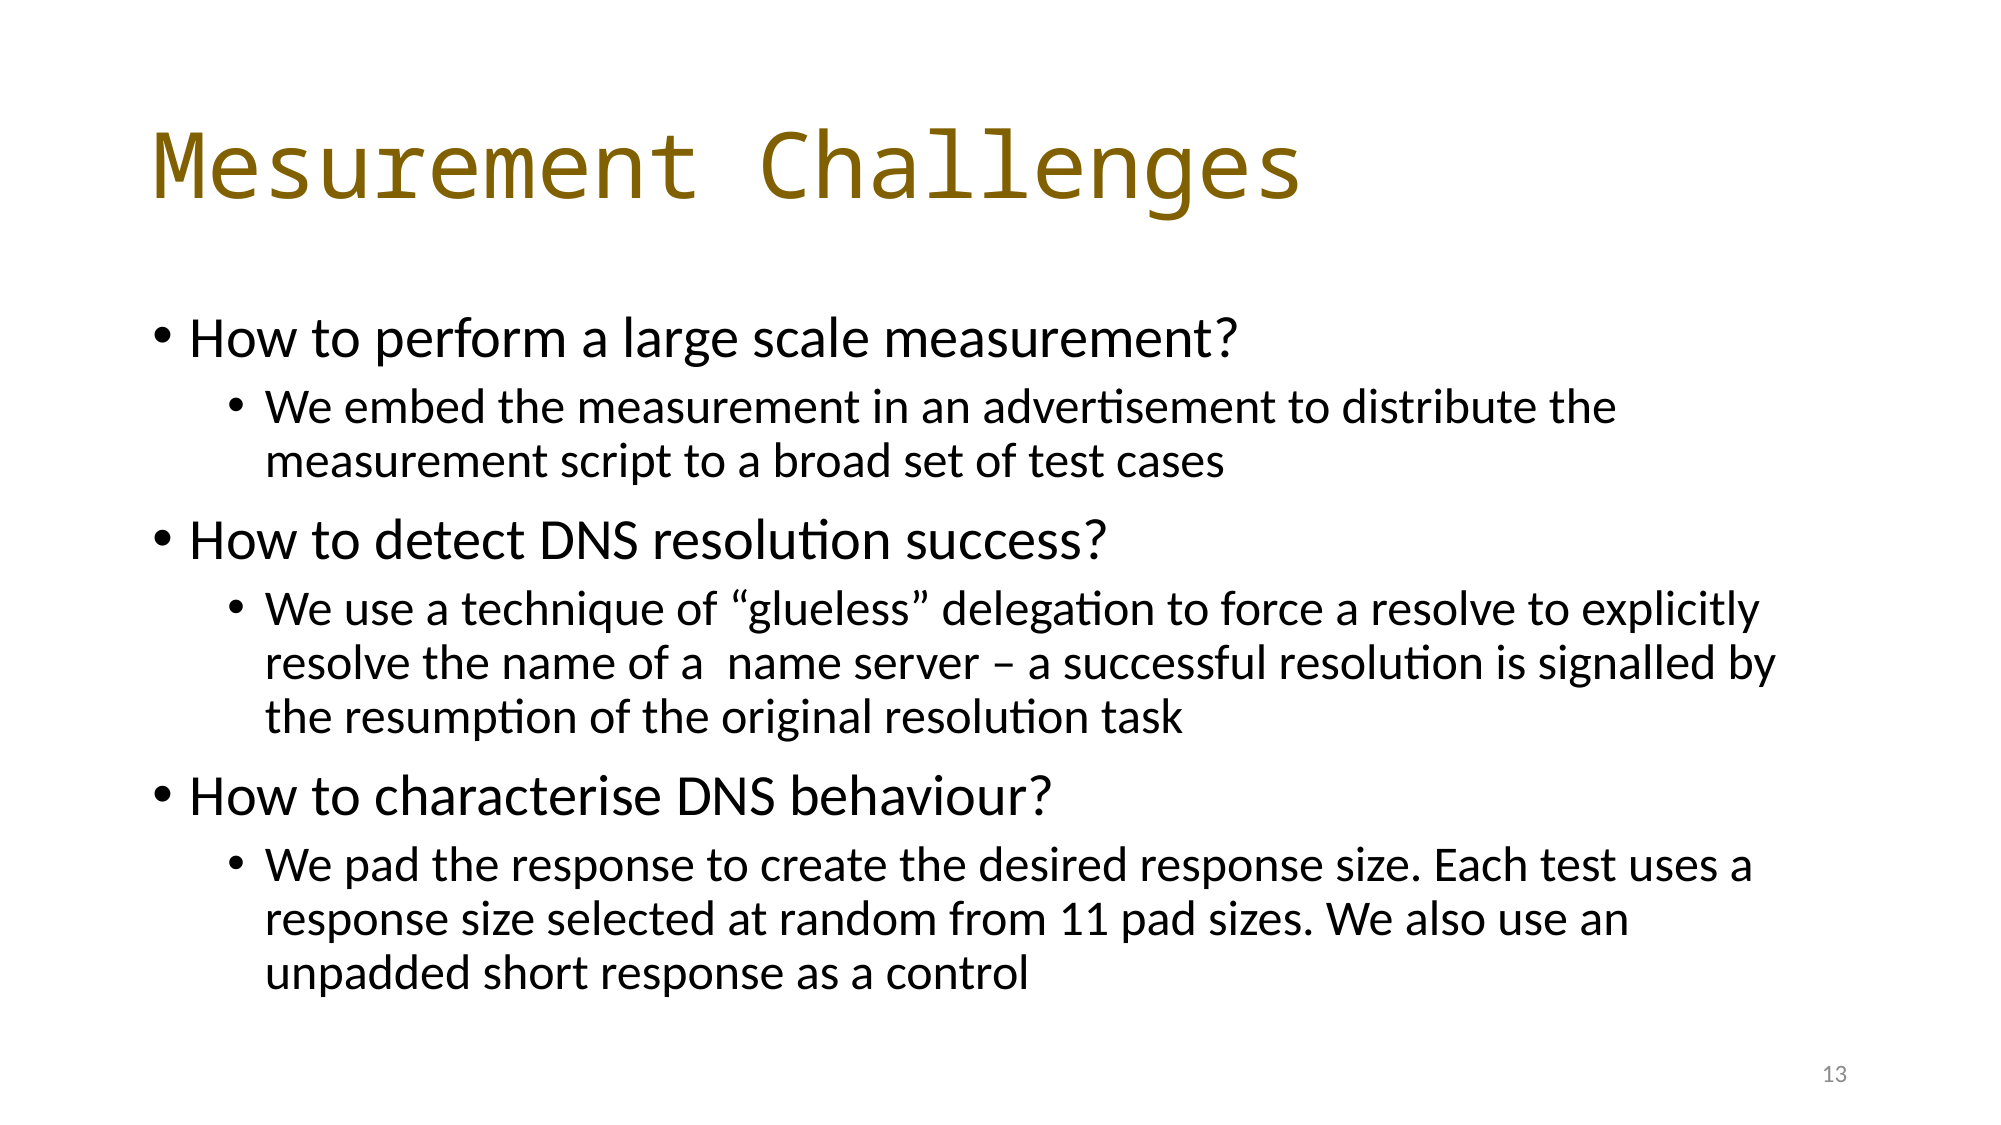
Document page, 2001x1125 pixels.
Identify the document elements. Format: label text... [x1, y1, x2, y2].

list How to perform a large scale measurement? We embed the measurement in an advertisement to distribute the measurement script to a broad set of test cases How to detect DNS resolution success? We use a technique of “glueless” delegation to force a resolve to explicitly resolve the name of a name server – a successful resolution is signalled by the resumption of the original resolution task How to characterise DNS behaviour? We pad the response to create the desired response size. Each test uses a response size selected at random from 11 pad sizes. We also use an unpadded short response as a control [137, 299, 1863, 1014]
title Mesurement Challenges [137, 59, 1863, 278]
slide_number 13 [1412, 1042, 1863, 1103]
